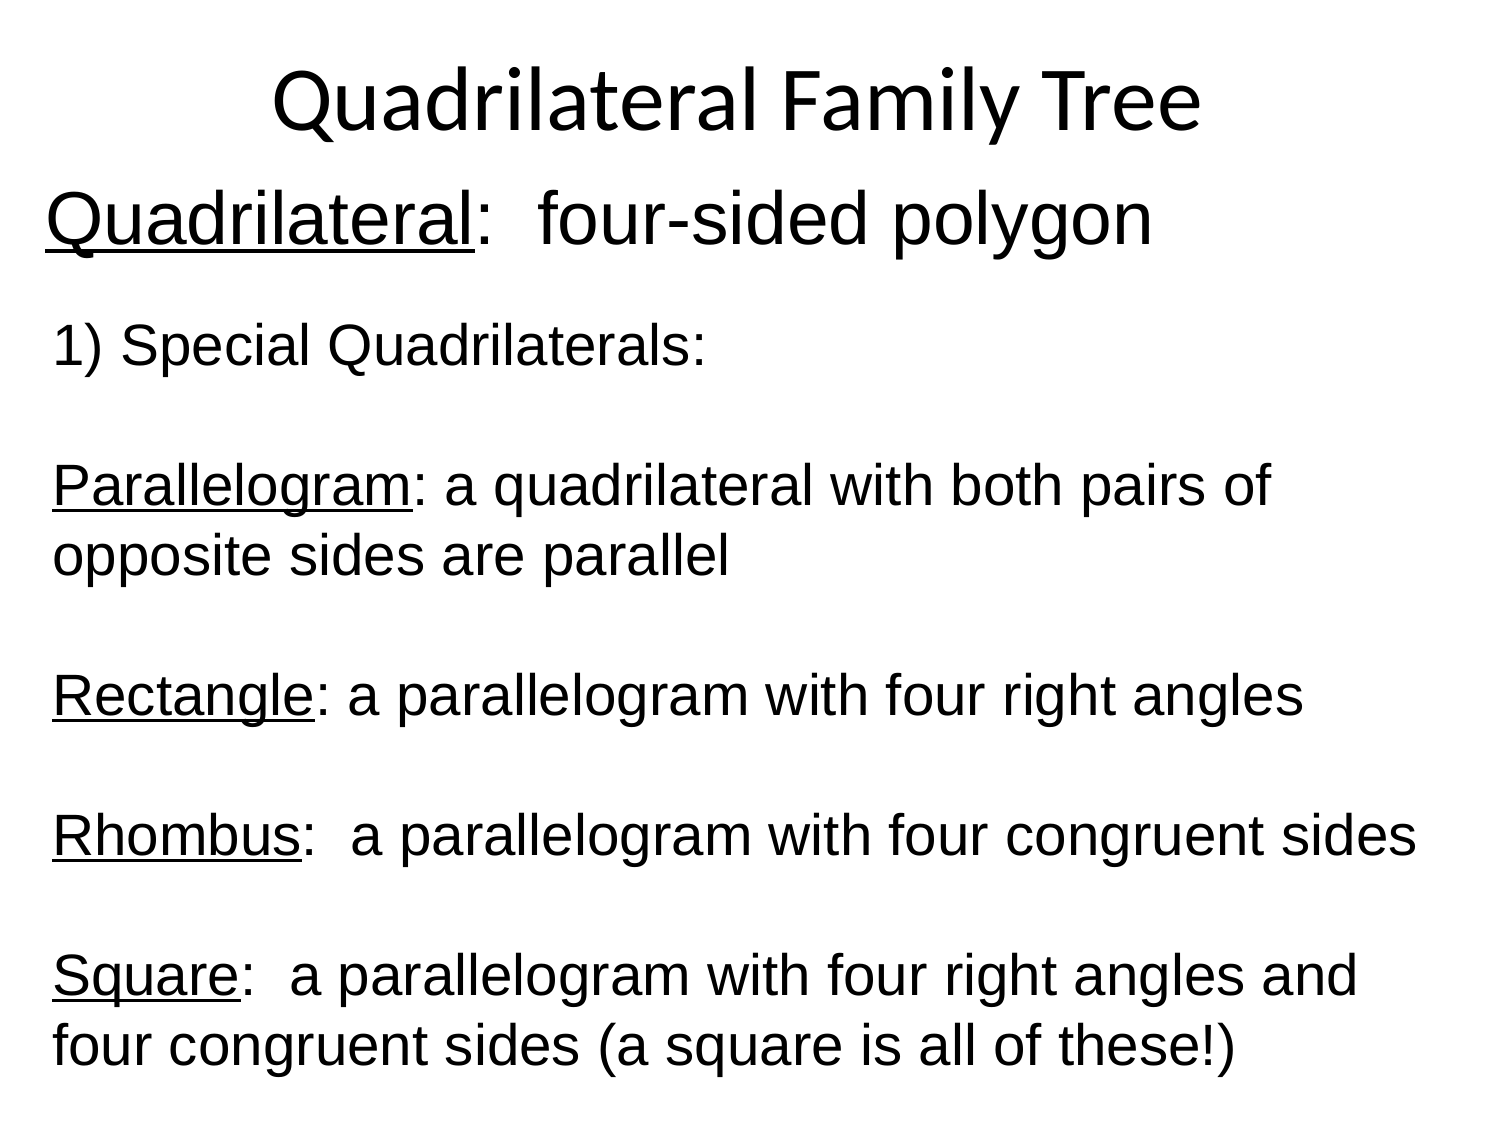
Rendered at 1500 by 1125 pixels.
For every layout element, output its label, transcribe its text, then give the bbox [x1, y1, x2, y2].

text_box Quadrilateral: four-sided polygon [30, 162, 1170, 268]
text_box 1) Special Quadrilaterals: Parallelogram: a quadrilateral with both pairs of opposite sides are parallel Rectangle: a parallelogram with four right angles Rhombus: a parallelogram with four congruent sides Square: a parallelogram with four right angles and four congruent sides (a square is all of these!) [37, 299, 1463, 1085]
title Quadrilateral Family Tree [62, 0, 1413, 188]
